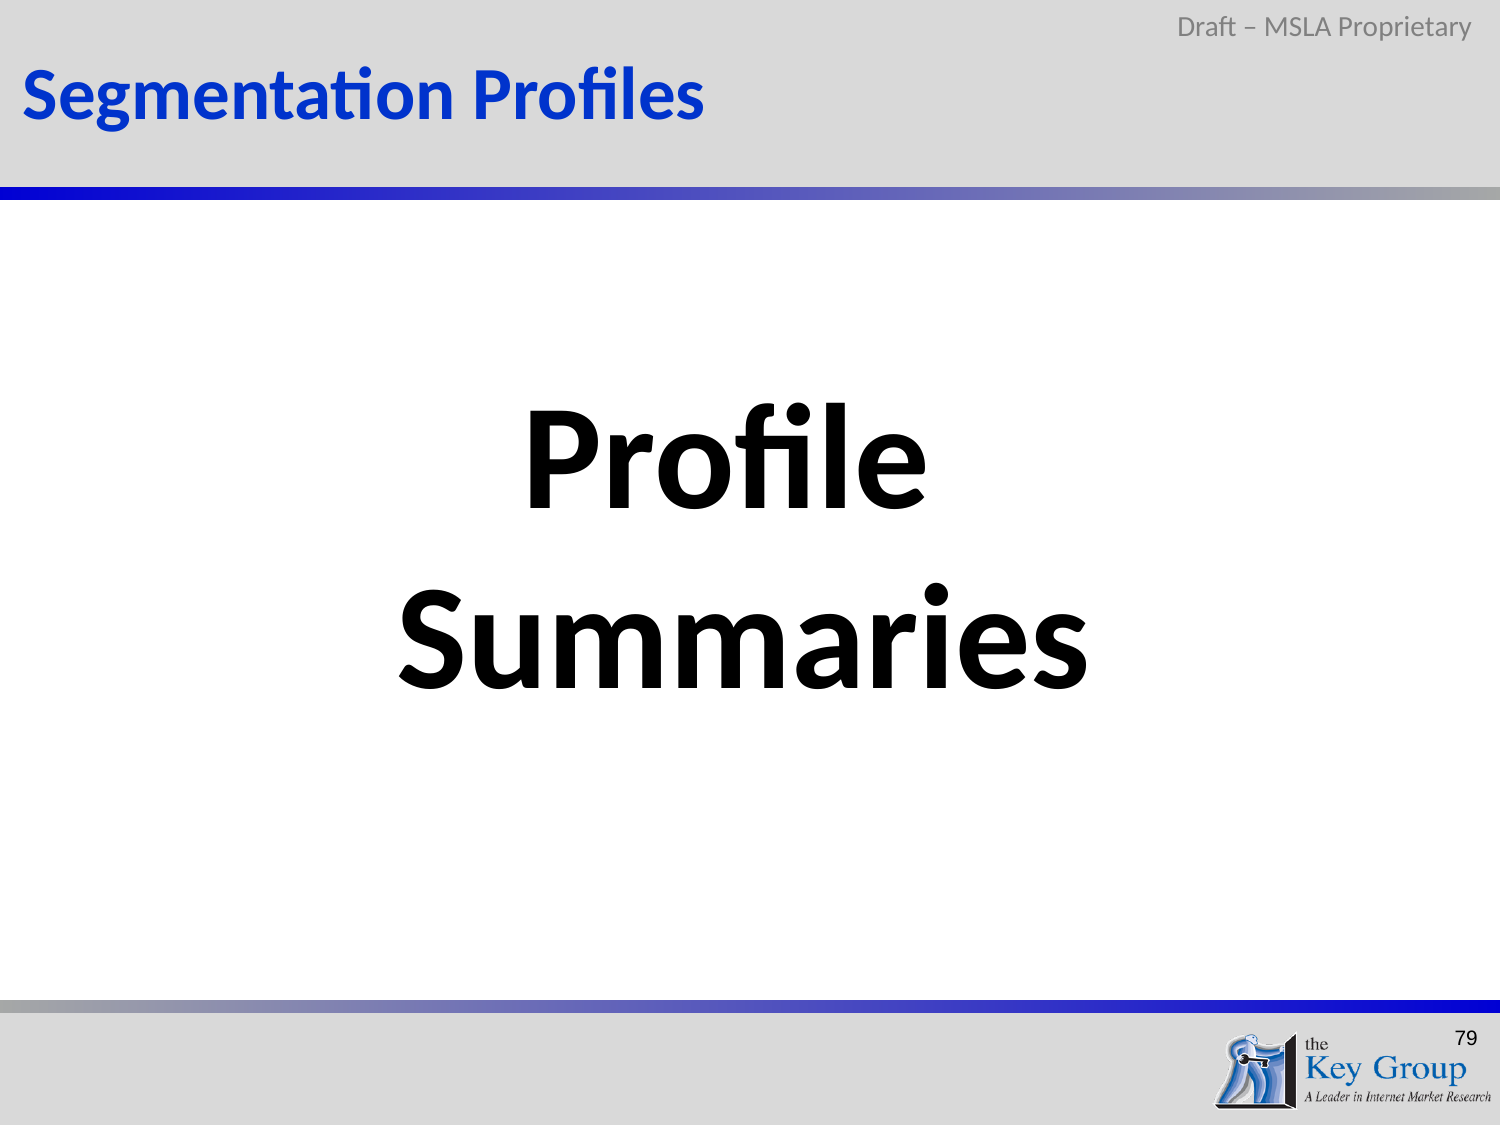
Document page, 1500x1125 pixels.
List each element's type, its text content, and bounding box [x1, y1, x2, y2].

picture [1212, 1017, 1500, 1111]
list Profile Summaries [62, 350, 1425, 514]
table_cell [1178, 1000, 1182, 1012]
text_box Segmentation Profiles [8, 37, 1500, 213]
text_box Draft – MSLA Proprietary [1162, 0, 1500, 37]
